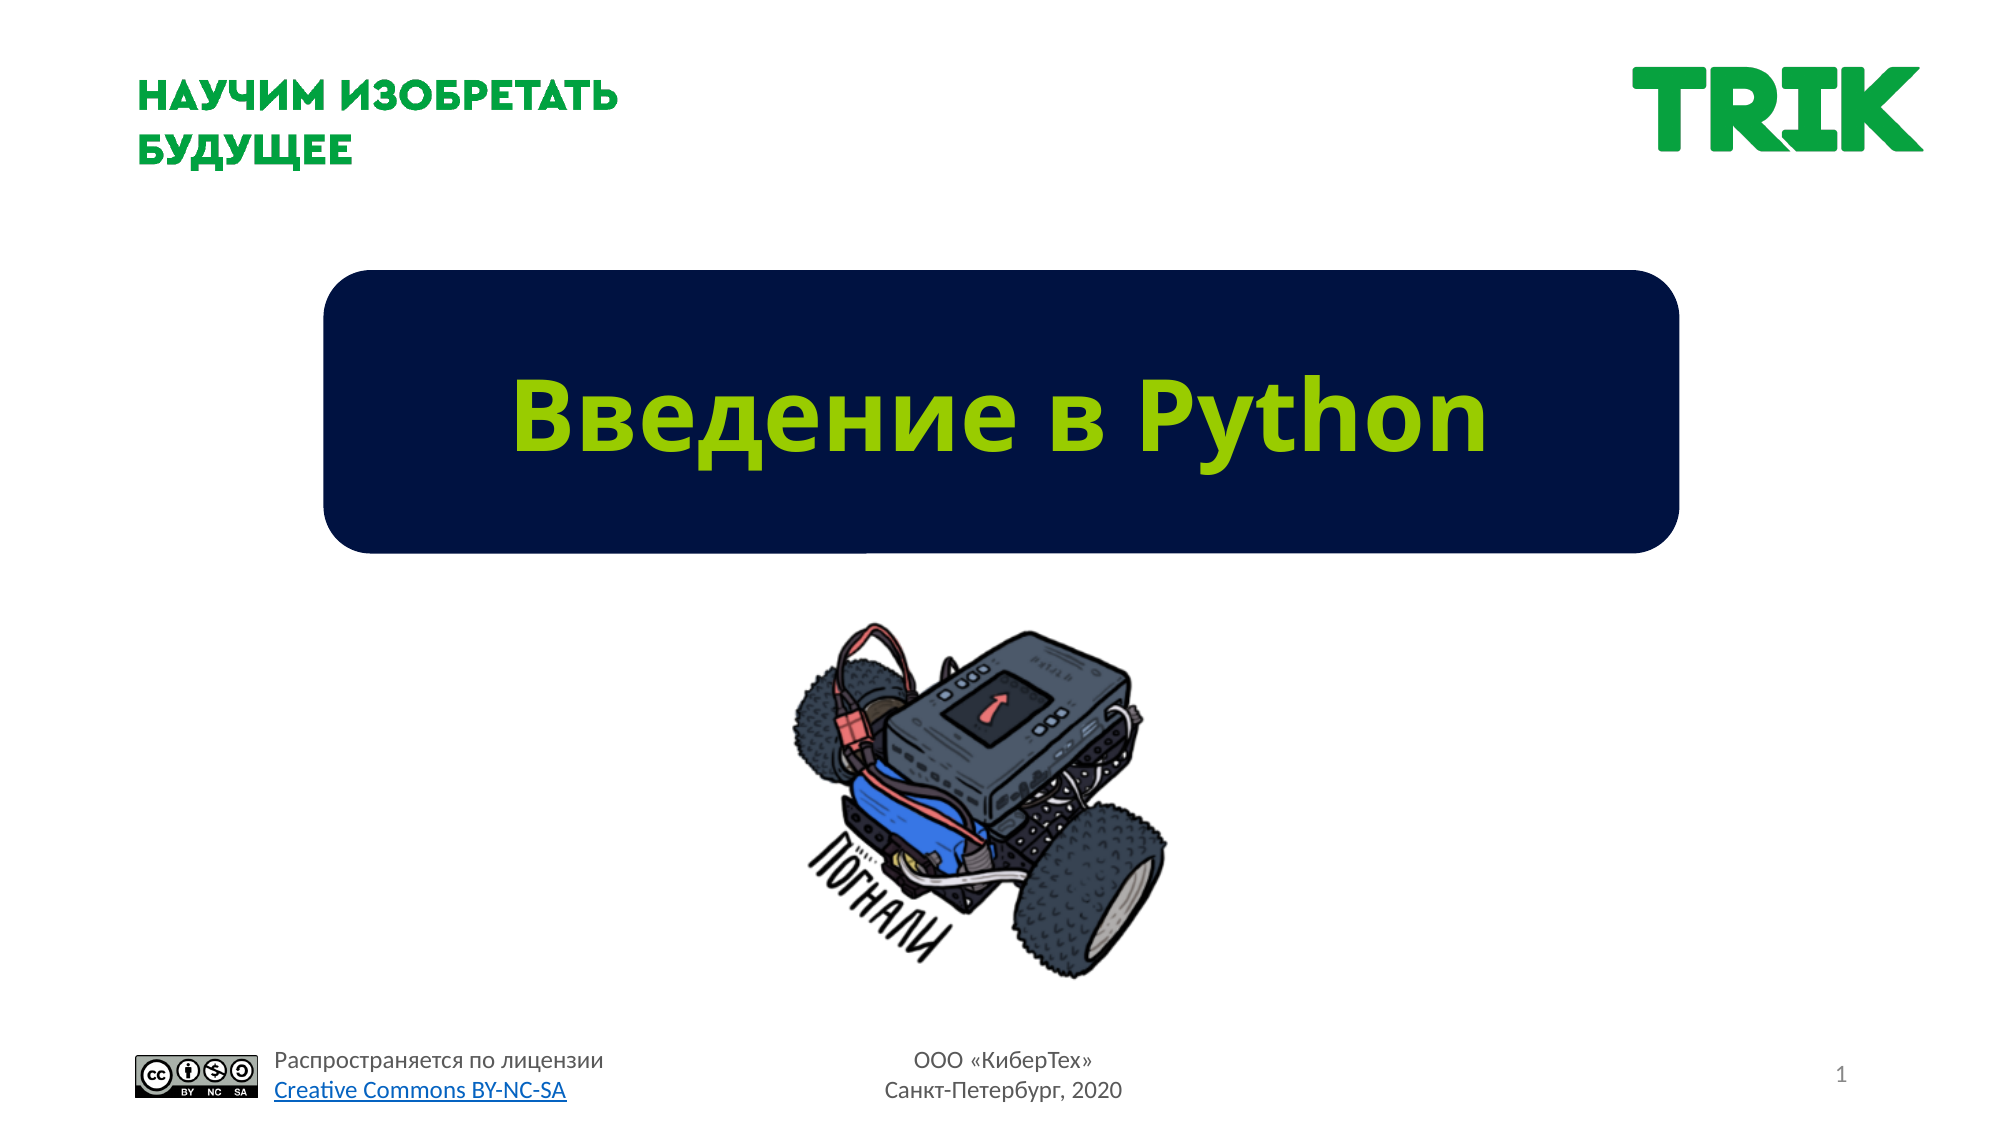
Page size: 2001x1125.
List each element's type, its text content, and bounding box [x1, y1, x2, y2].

picture [135, 1055, 258, 1098]
title Введение в Python [322, 336, 1678, 481]
picture [1631, 64, 1924, 154]
slide_number 1 [1412, 1042, 1863, 1103]
picture [743, 518, 1257, 1031]
picture [137, 78, 618, 171]
